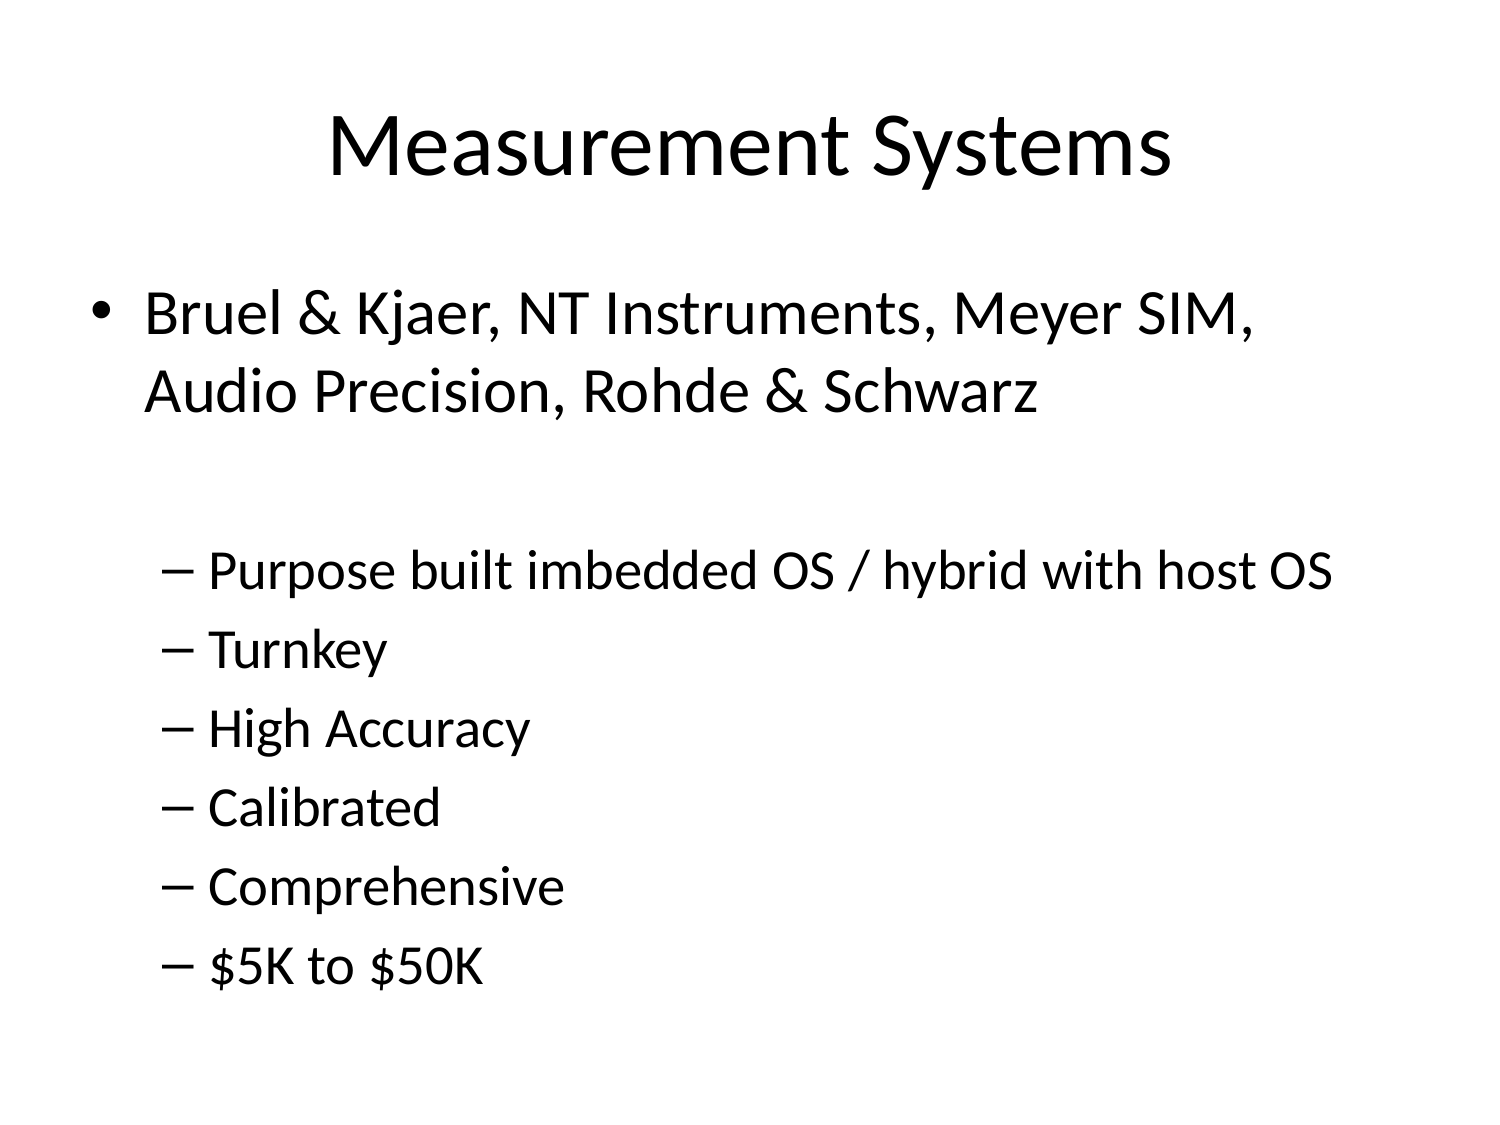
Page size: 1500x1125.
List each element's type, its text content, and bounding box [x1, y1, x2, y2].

list Bruel & Kjaer, NT Instruments, Meyer SIM, Audio Precision, Rohde & Schwarz Purpose built imbedded OS / hybrid with host OS Turnkey High Accuracy Calibrated Comprehensive $5K to $50K [75, 262, 1425, 1005]
title Measurement Systems [75, 45, 1425, 233]
